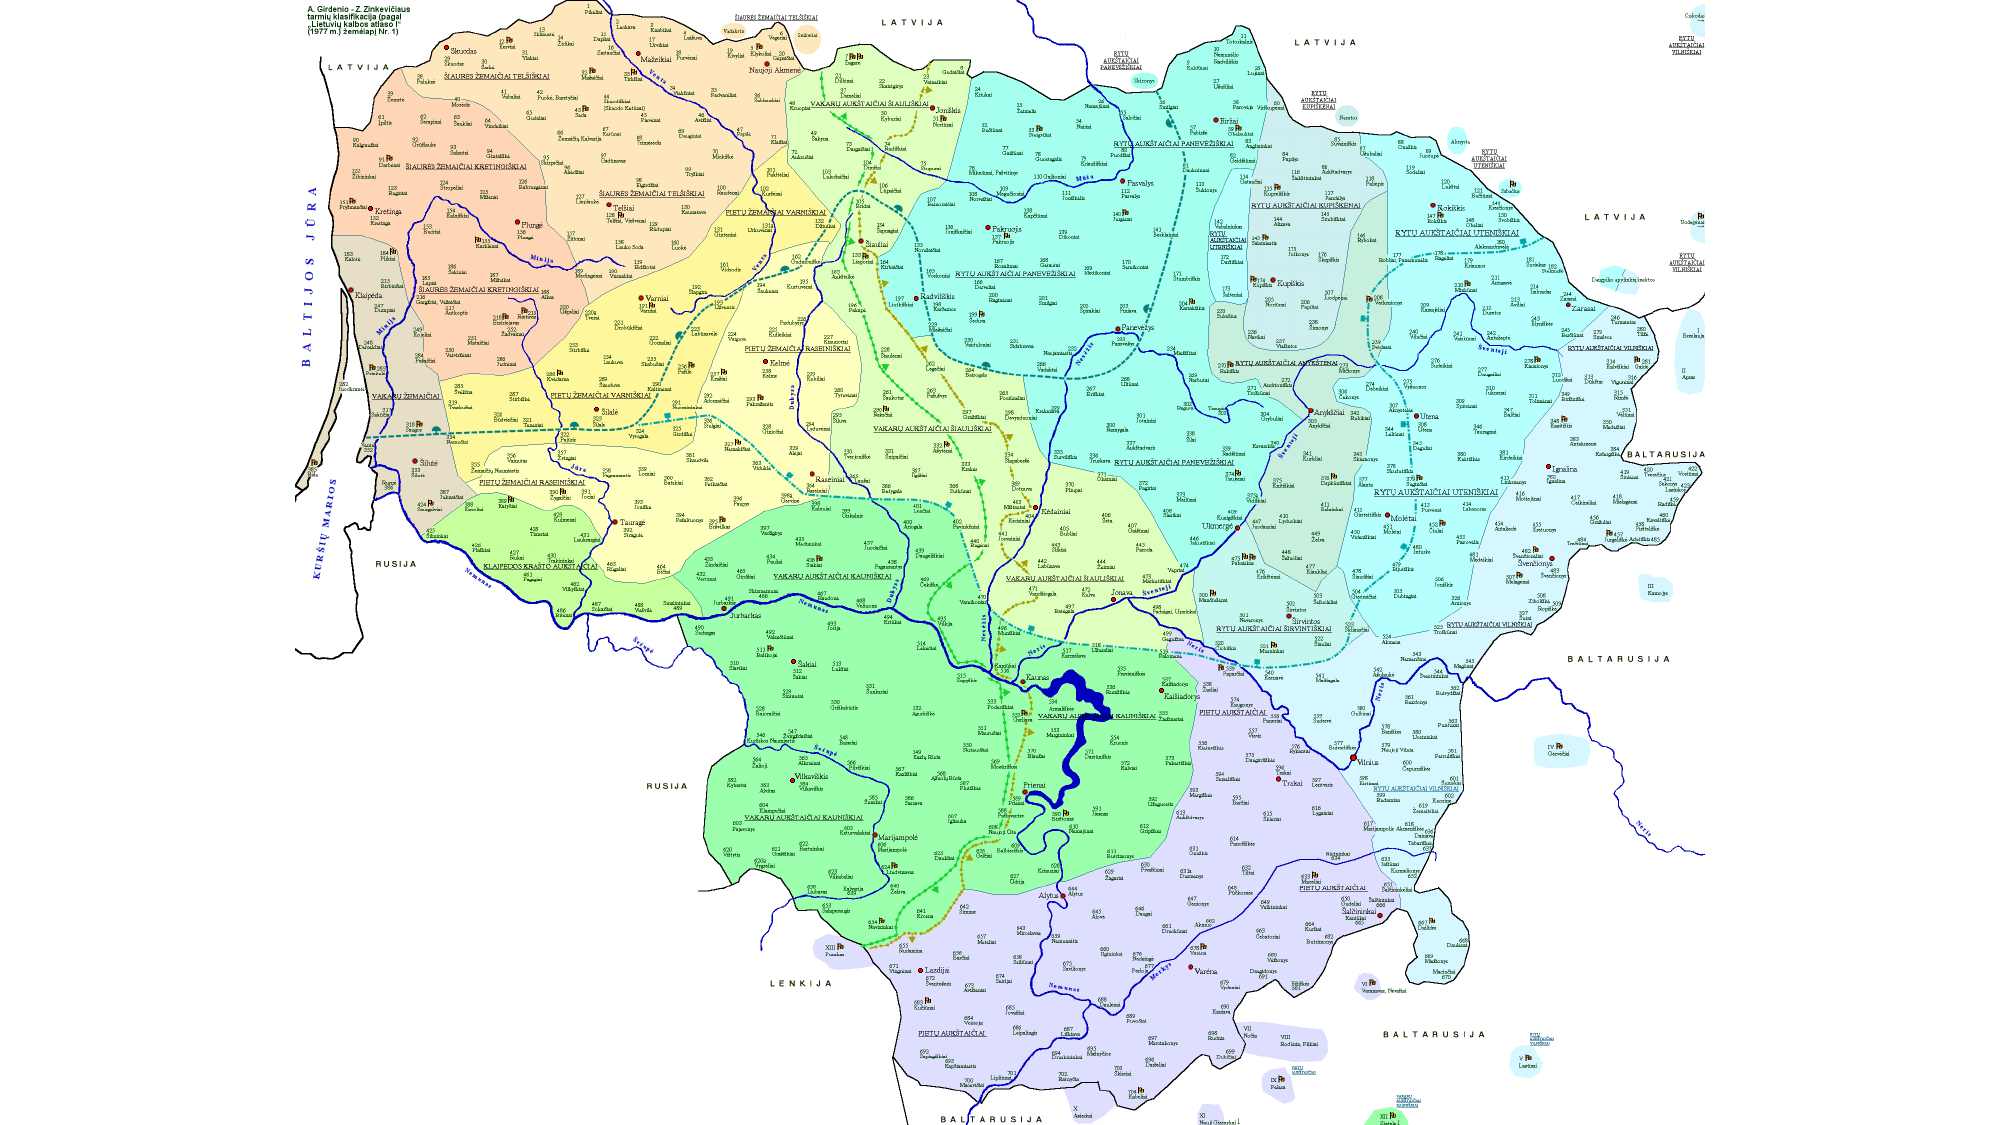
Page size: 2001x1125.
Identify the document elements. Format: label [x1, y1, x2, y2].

picture [295, 0, 1705, 1125]
